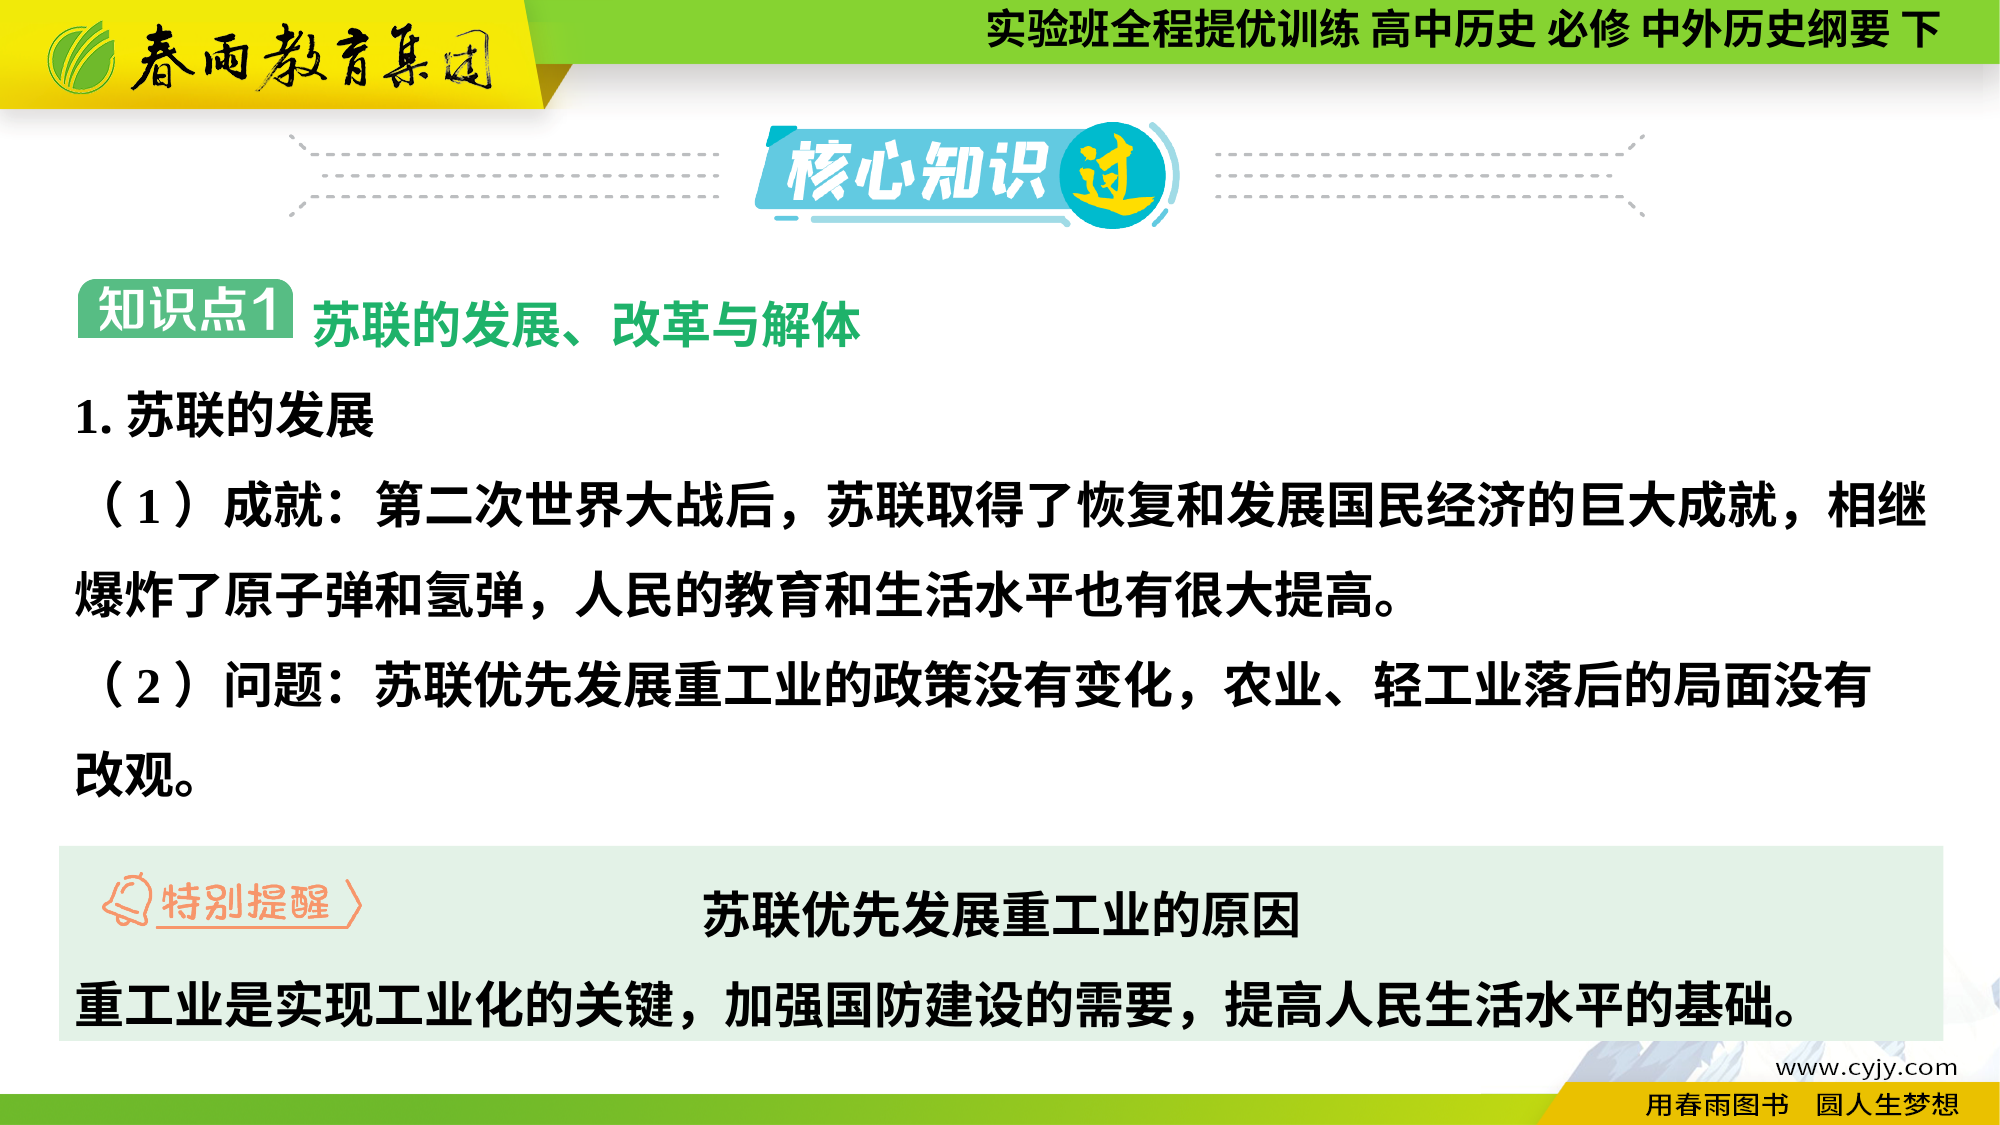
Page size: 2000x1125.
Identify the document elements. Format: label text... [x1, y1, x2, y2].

text_box 苏联优先发展重工业的原因 重工业是实现工业化的关键，加强国防建设的需要，提高人民生活水平的基础。 [59, 845, 1944, 1041]
list 苏联的发展、改革与解体 1.苏联的发展 （1）成就：第二次世界大战后，苏联取得了恢复和发展国民经济的巨大成就，相继爆炸了原子弹和氢弹，人民的教育和生活水平也有很大提高。 （2）问题：苏联优先发展重工业的政策没有变化，农业、轻工业落后的局面没有 改观。 [59, 255, 1944, 805]
picture [0, 0, 2000, 1125]
